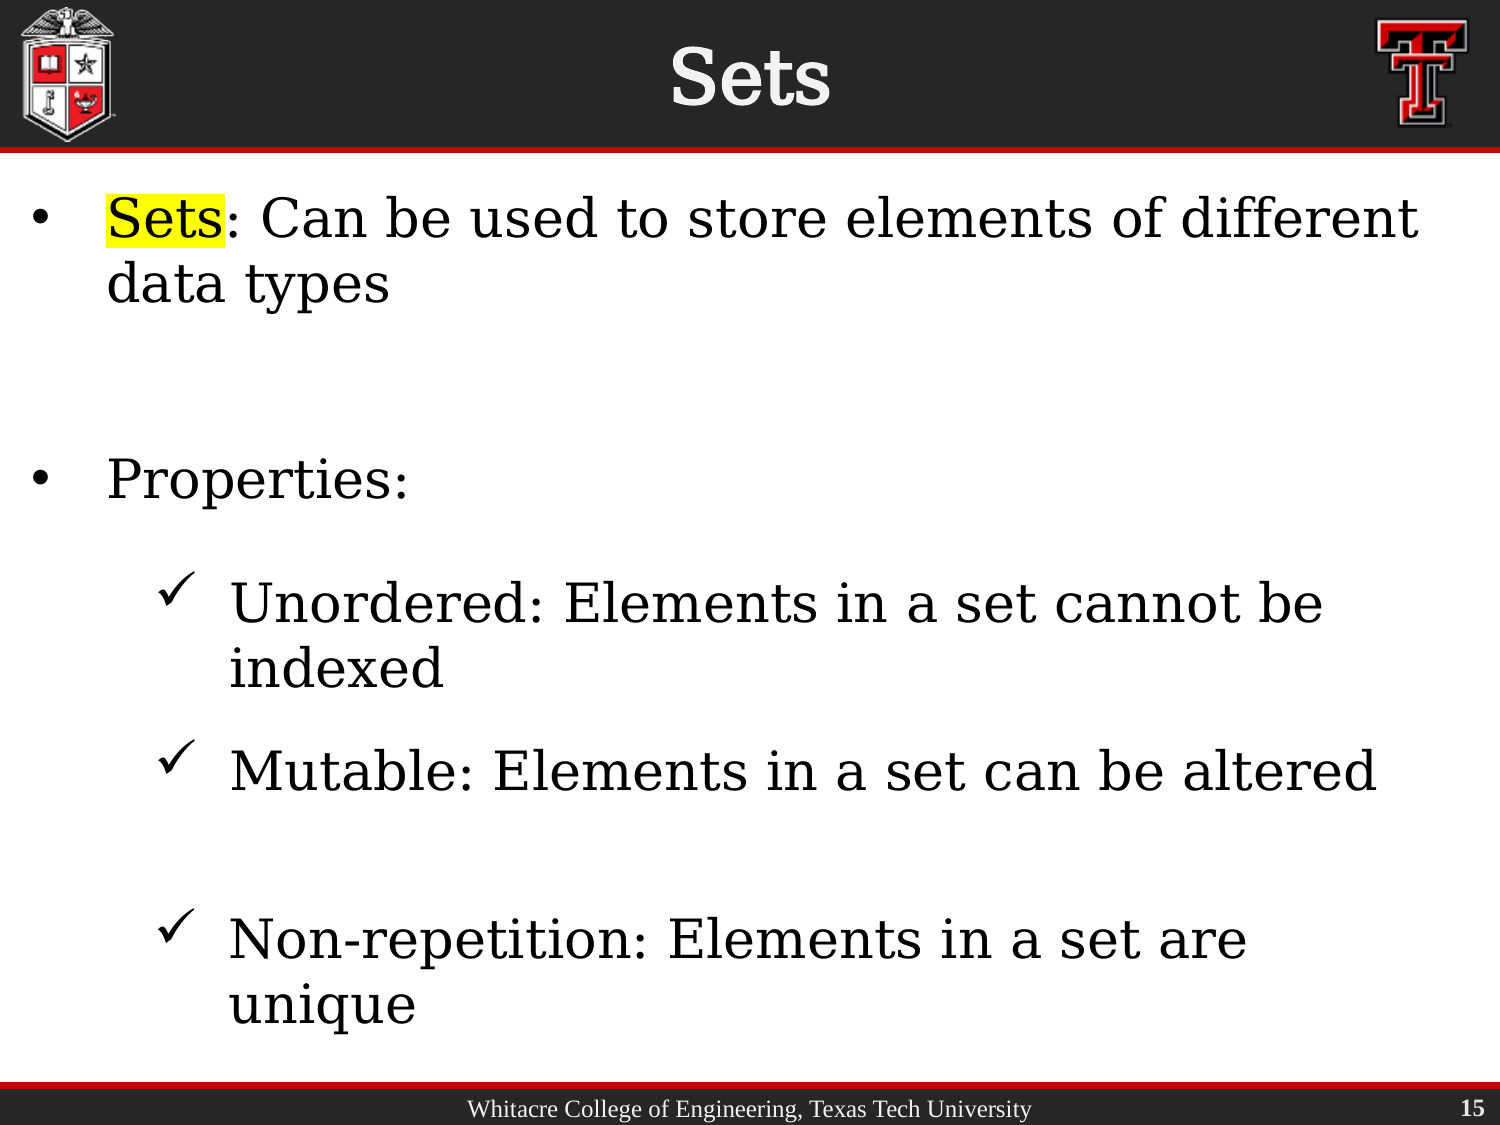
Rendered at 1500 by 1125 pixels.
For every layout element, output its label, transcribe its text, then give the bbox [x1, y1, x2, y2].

picture [1373, 14, 1472, 128]
text_box Unordered: Elements in a set cannot be indexed [139, 561, 1447, 706]
text_box Sets: Can be used to store elements of different data types [16, 175, 1447, 321]
text_box Properties: [16, 437, 1324, 517]
text_box Non-repetition: Elements in a set are unique [138, 897, 1447, 1042]
picture [21, 7, 116, 142]
title Sets [151, 6, 1349, 141]
text_box Mutable: Elements in a set can be altered [139, 729, 1447, 809]
slide_number 15 [1392, 1086, 1500, 1125]
